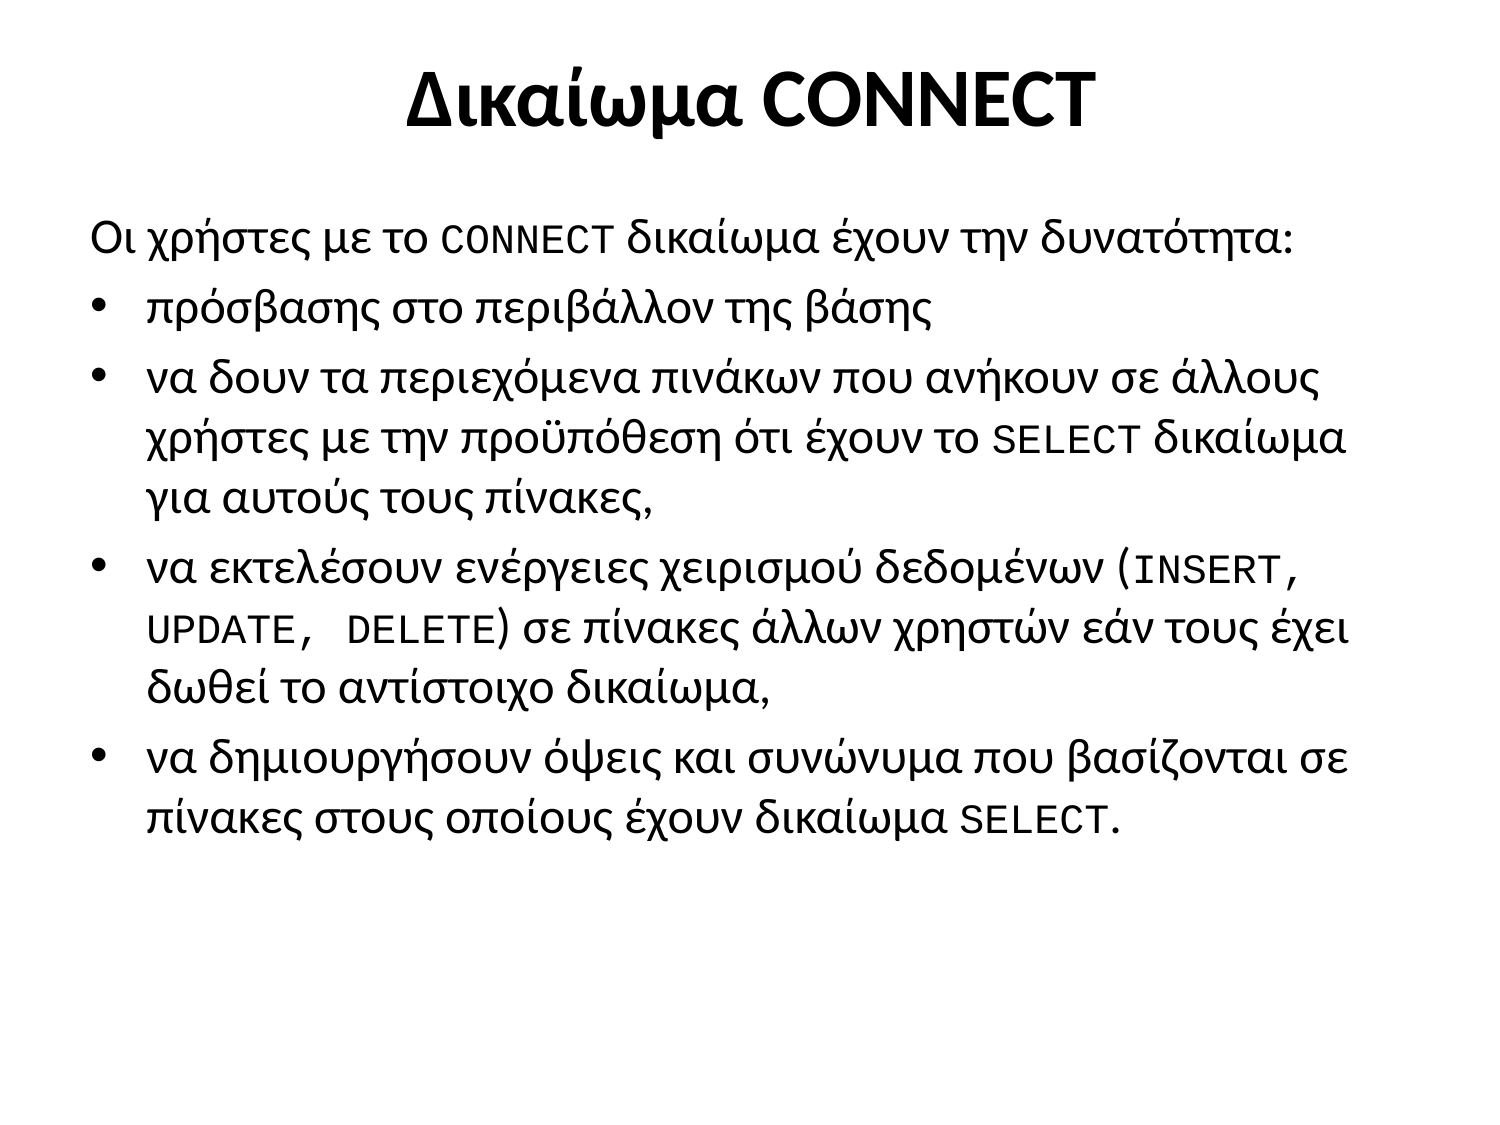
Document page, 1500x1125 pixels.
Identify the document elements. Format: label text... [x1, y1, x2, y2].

title Δικαίωμα CONNECT [76, 19, 1427, 169]
list Οι χρήστες με το CONNECT δικαίωμα έχουν την δυνατότητα: πρόσβασης στο περιβάλλον της βάσης να δουν τα περιεχόμενα πινάκων που ανήκουν σε άλλους χρήστες με την προϋπόθεση ότι έχουν το SELECT δικαίωμα για αυτούς τους πίνακες, να εκτελέσουν ενέργειες χειρισμού δεδομένων (INSERT, UPDATE, DELETE) σε πίνακες άλλων χρηστών εάν τους έχει δωθεί το αντίστοιχο δικαίωμα, να δημιουργήσουν όψεις και συνώνυμα που βασίζονται σε πίνακες στους οποίους έχουν δικαίωμα SELECT. [75, 196, 1425, 1024]
